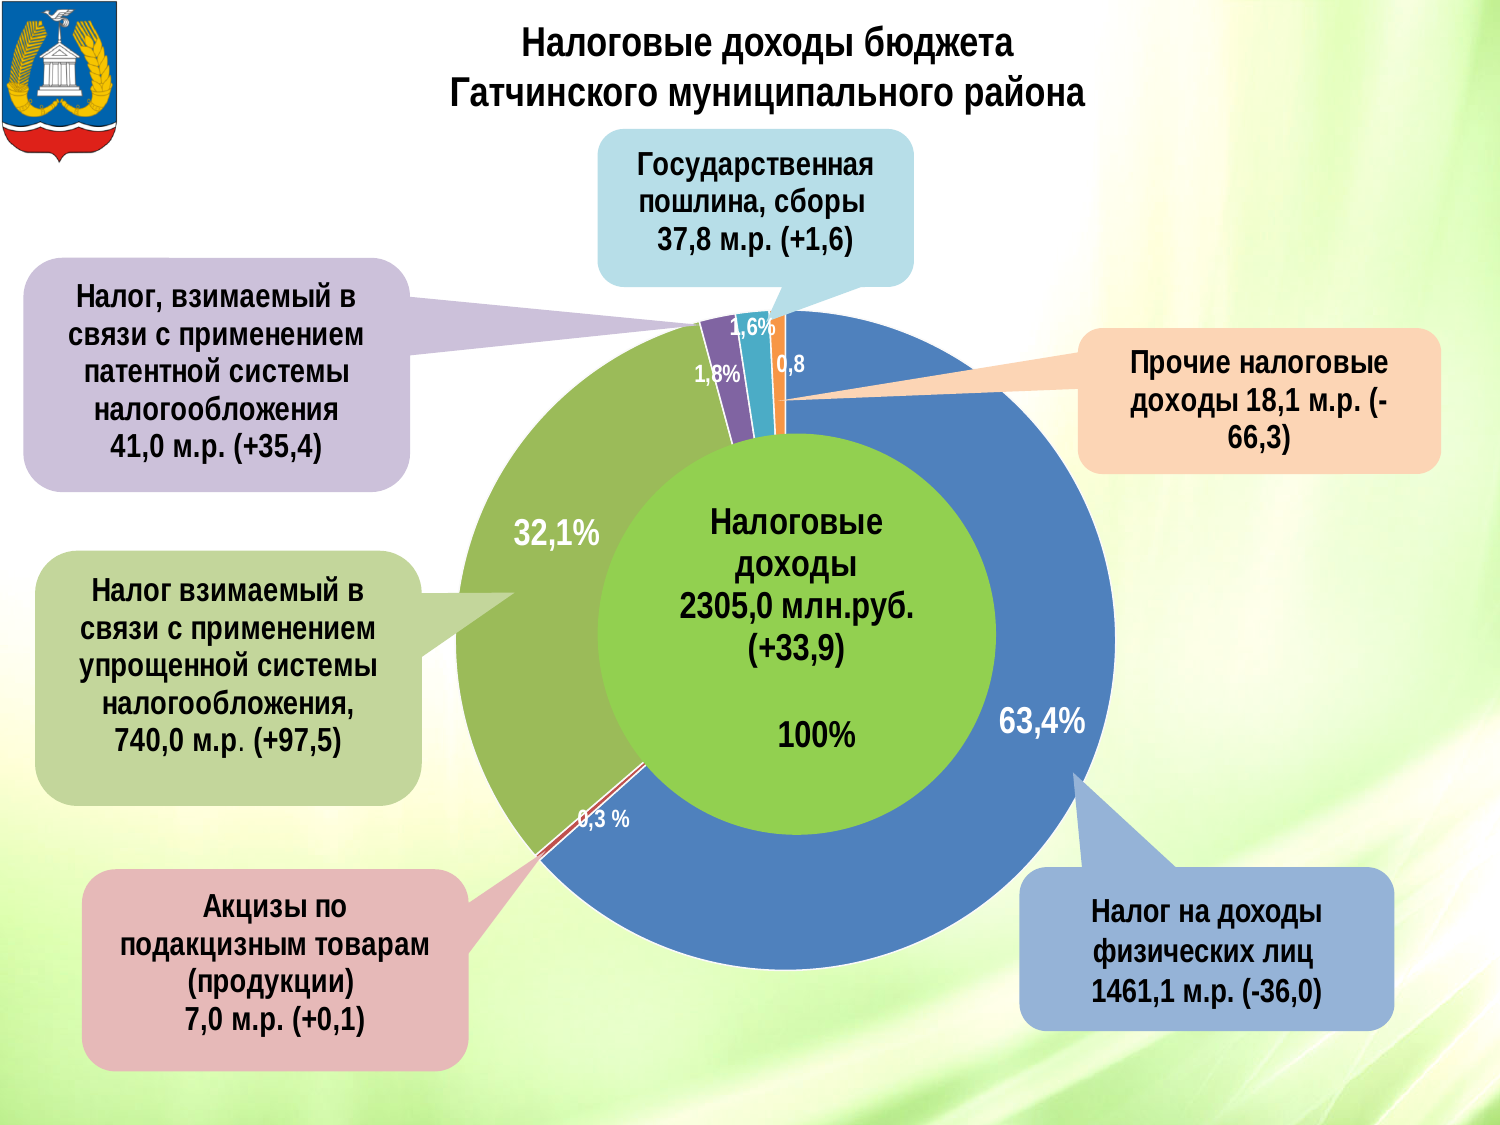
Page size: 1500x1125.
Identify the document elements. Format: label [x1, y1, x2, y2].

picture [0, 0, 1500, 1125]
chart [0, 105, 1442, 1072]
